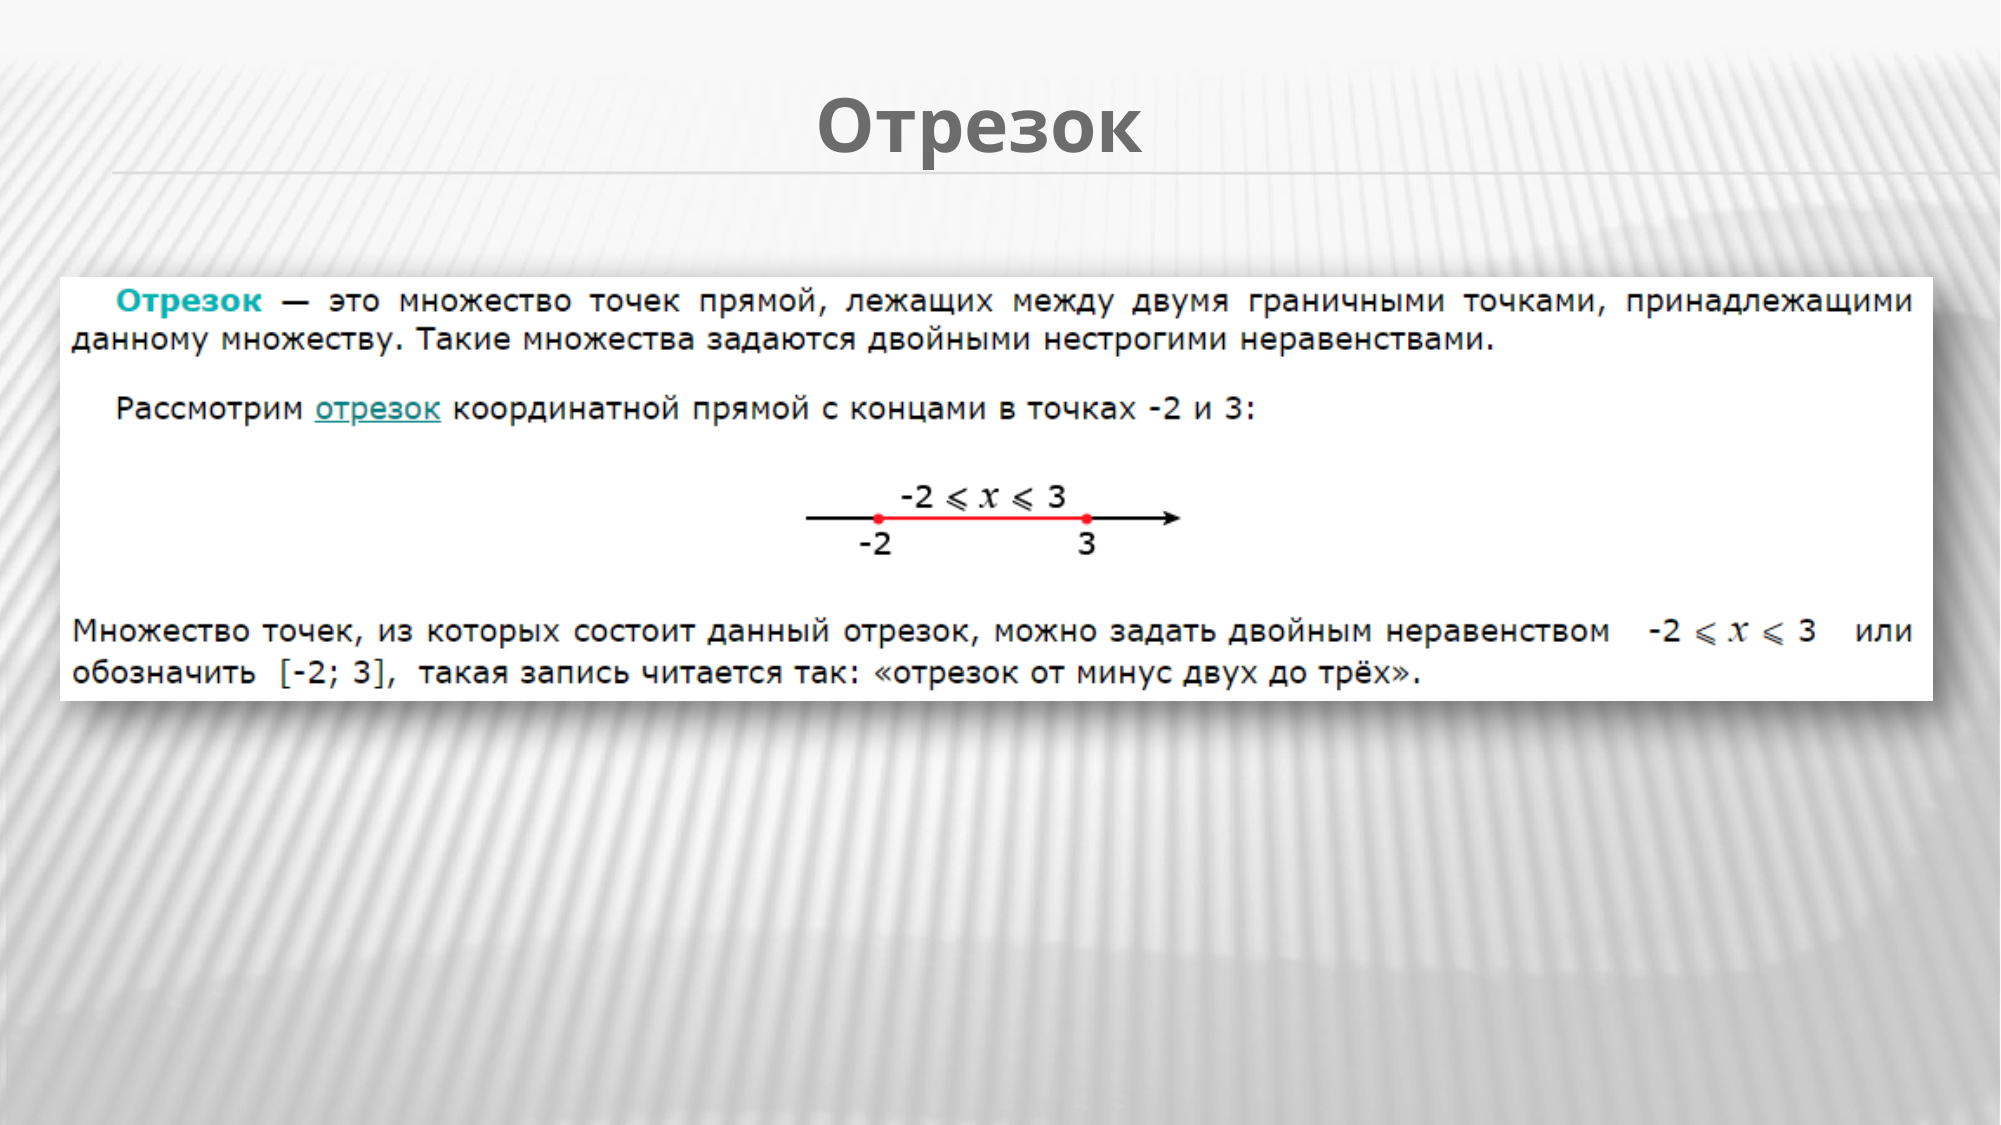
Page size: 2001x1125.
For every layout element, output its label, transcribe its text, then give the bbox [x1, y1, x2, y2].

picture [60, 276, 1934, 701]
title Отрезок [29, 54, 1930, 192]
